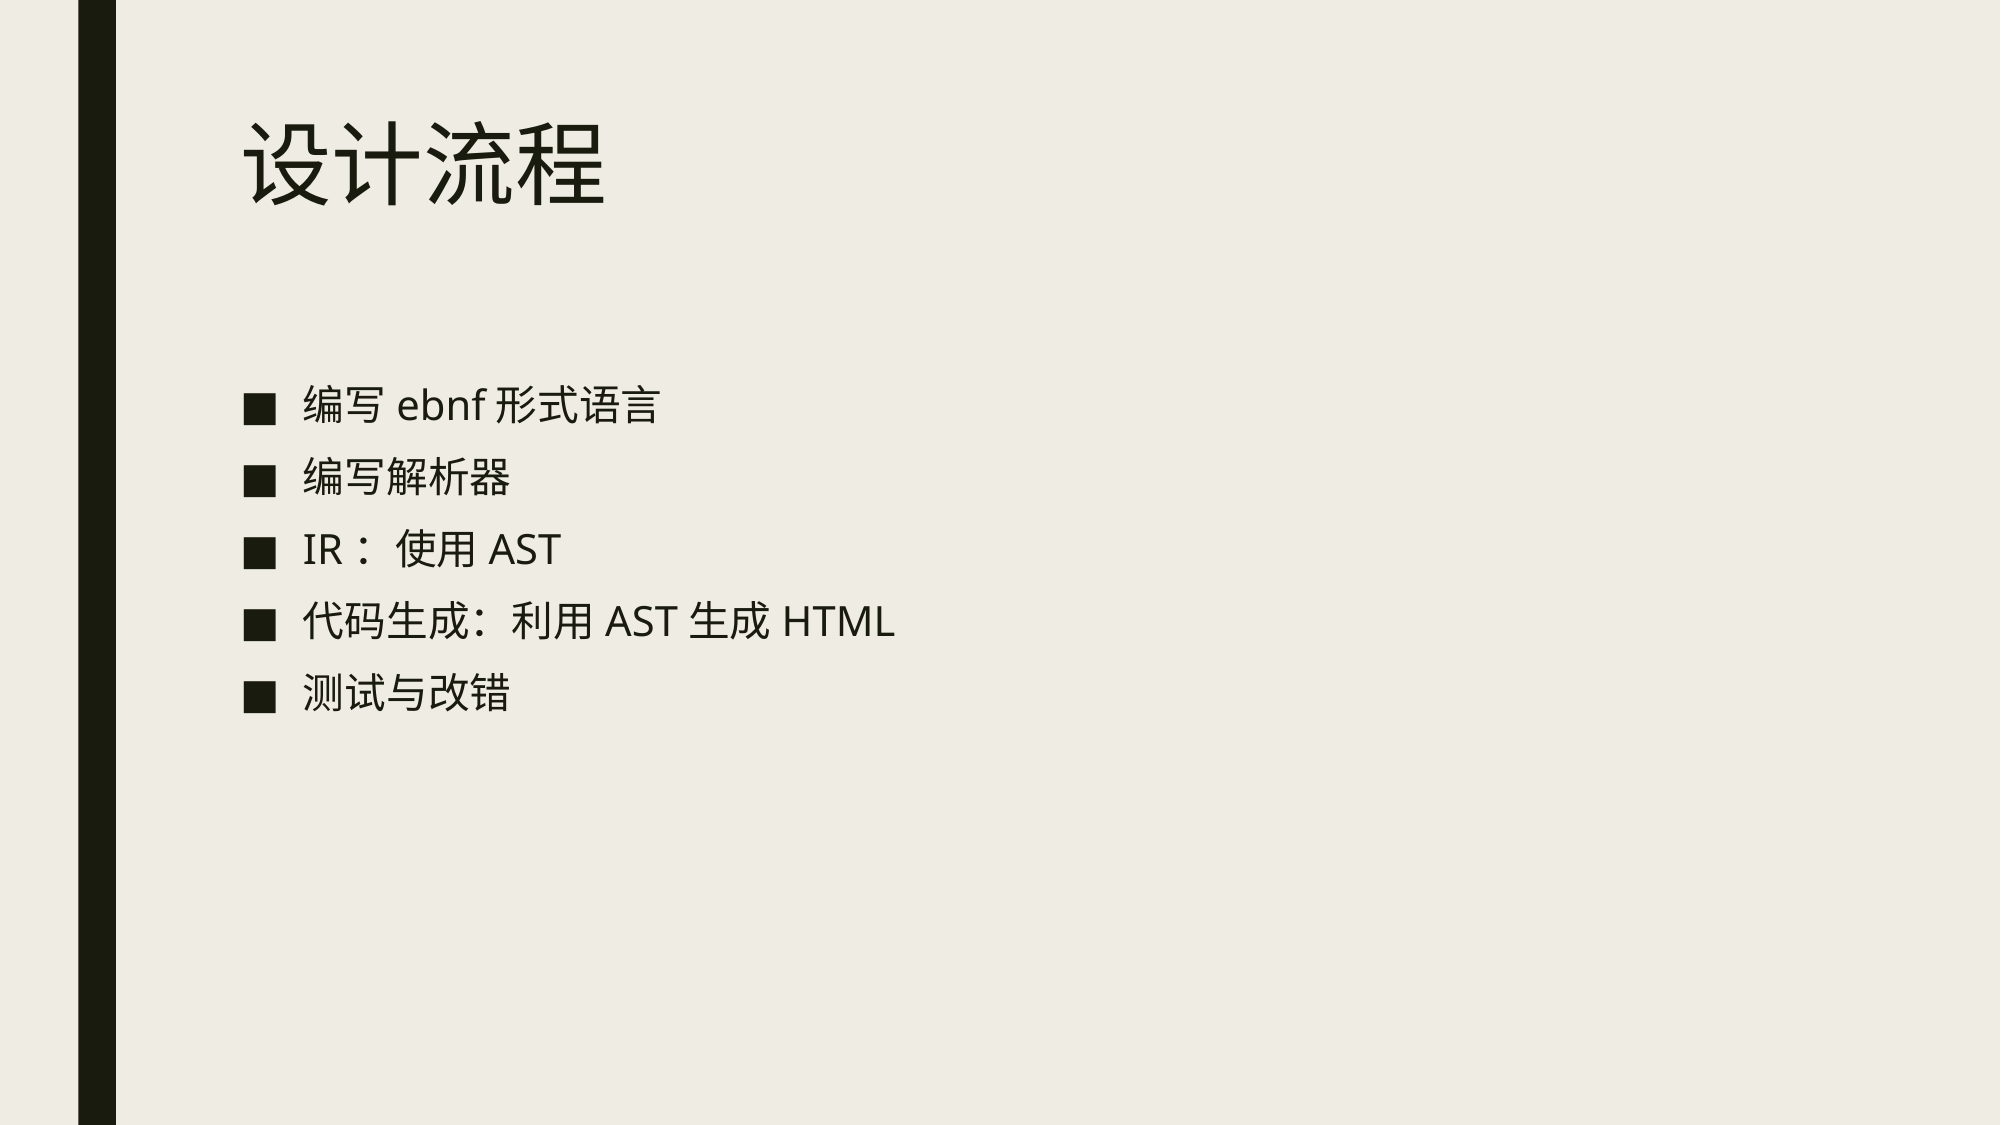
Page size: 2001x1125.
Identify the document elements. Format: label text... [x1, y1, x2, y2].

title 设计流程 [225, 112, 1800, 357]
list 编写ebnf形式语言 编写解析器 IR：使用AST 代码生成：利用AST生成HTML 测试与改错 [225, 375, 1800, 963]
